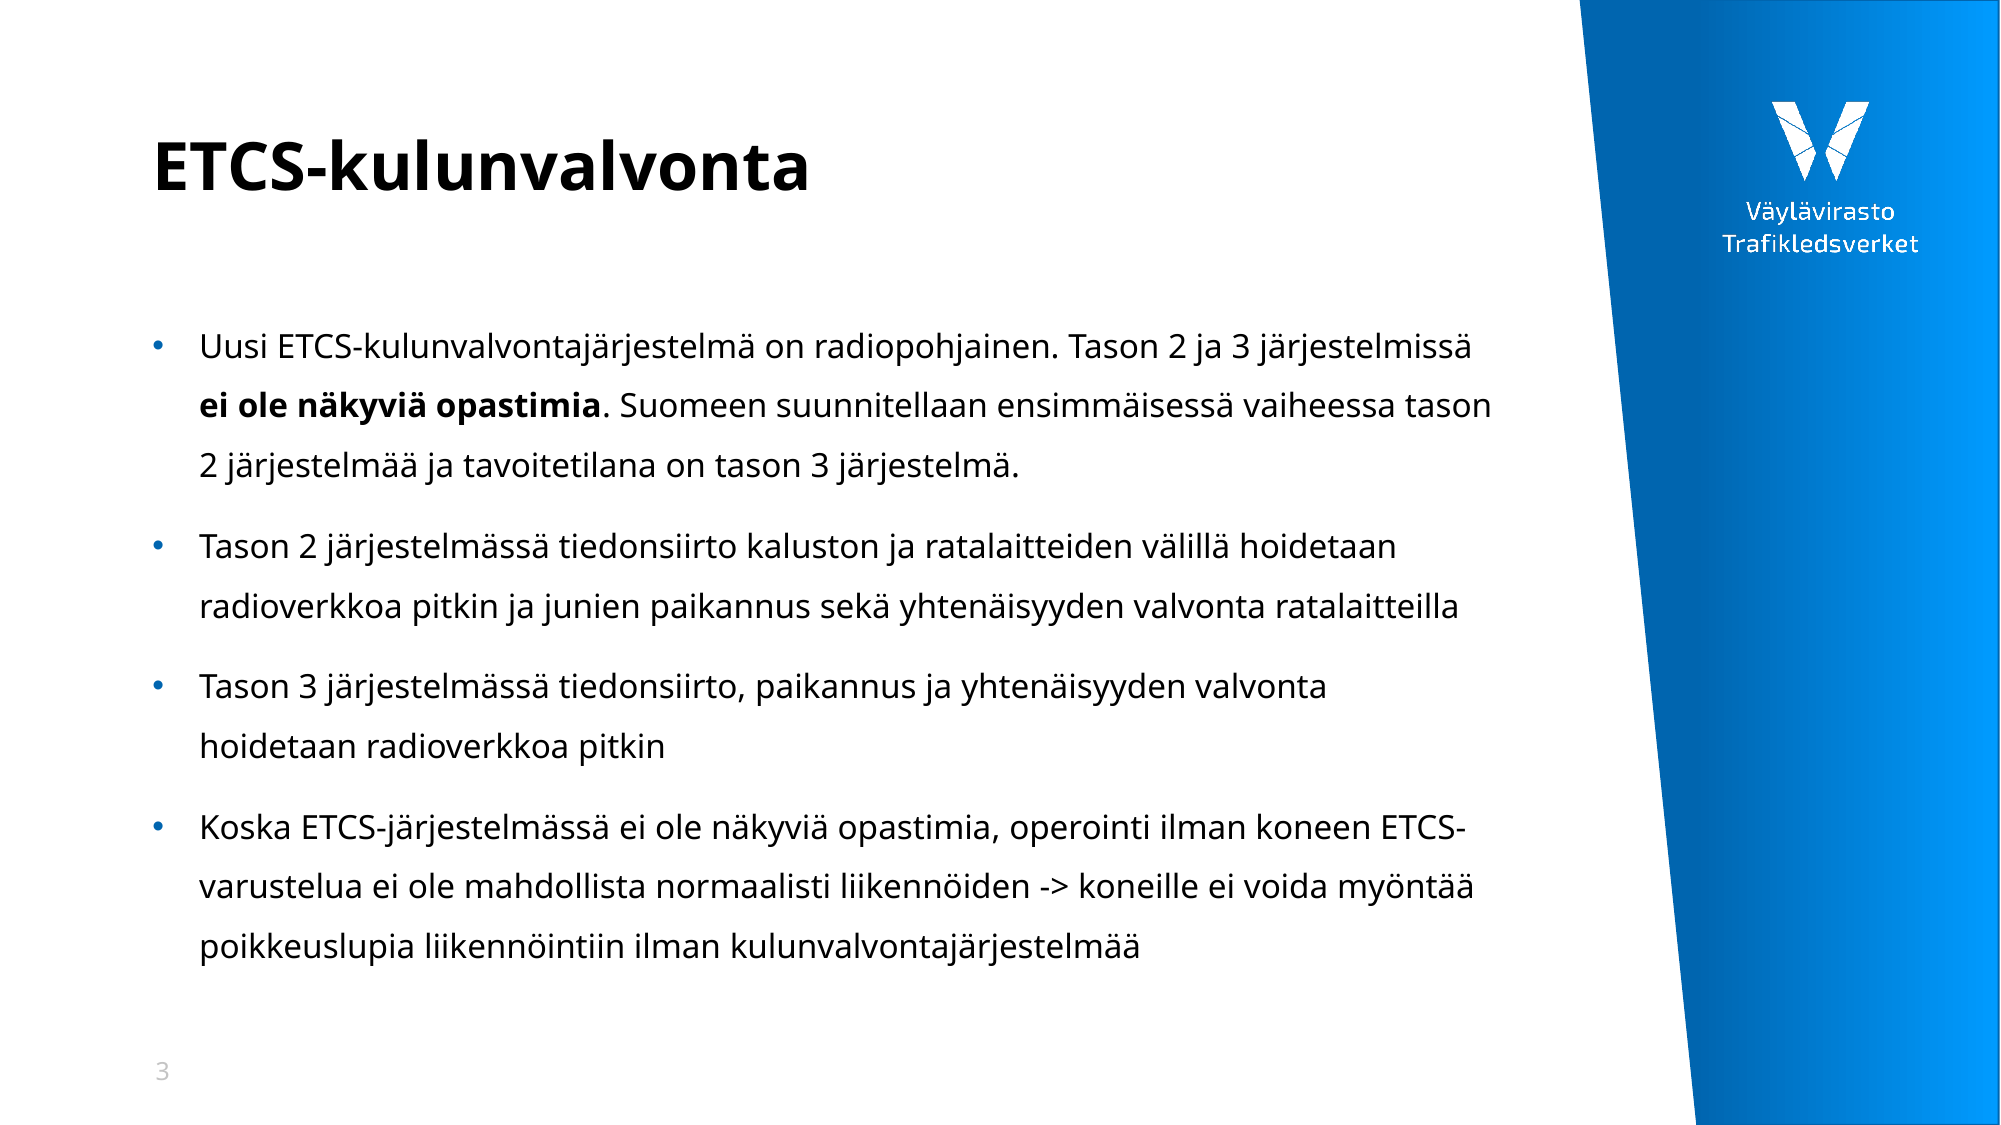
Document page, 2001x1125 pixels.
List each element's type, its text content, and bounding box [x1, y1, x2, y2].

slide_number 3 [140, 1042, 233, 1103]
title ETCS-kulunvalvonta [137, 59, 1455, 278]
list Uusi ETCS-kulunvalvontajärjestelmä on radiopohjainen. Tason 2 ja 3 järjestelmissä ei ole näkyviä opastimia. Suomeen suunnitellaan ensimmäisessä vaiheessa tason 2 järjestelmää ja tavoitetilana on tason 3 järjestelmä. Tason 2 järjestelmässä tiedonsiirto kaluston ja ratalaitteiden välillä hoidetaan radioverkkoa pitkin ja junien paikannus sekä yhtenäisyyden valvonta ratalaitteilla Tason 3 järjestelmässä tiedonsiirto, paikannus ja yhtenäisyyden valvonta hoidetaan radioverkkoa pitkin Koska ETCS-järjestelmässä ei ole näkyviä opastimia, operointi ilman koneen ETCS-varustelua ei ole mahdollista normaalisti liikennöiden -> koneille ei voida myöntää poikkeuslupia liikennöintiin ilman kulunvalvontajärjestelmää [137, 297, 1512, 984]
picture [1669, 47, 1971, 306]
